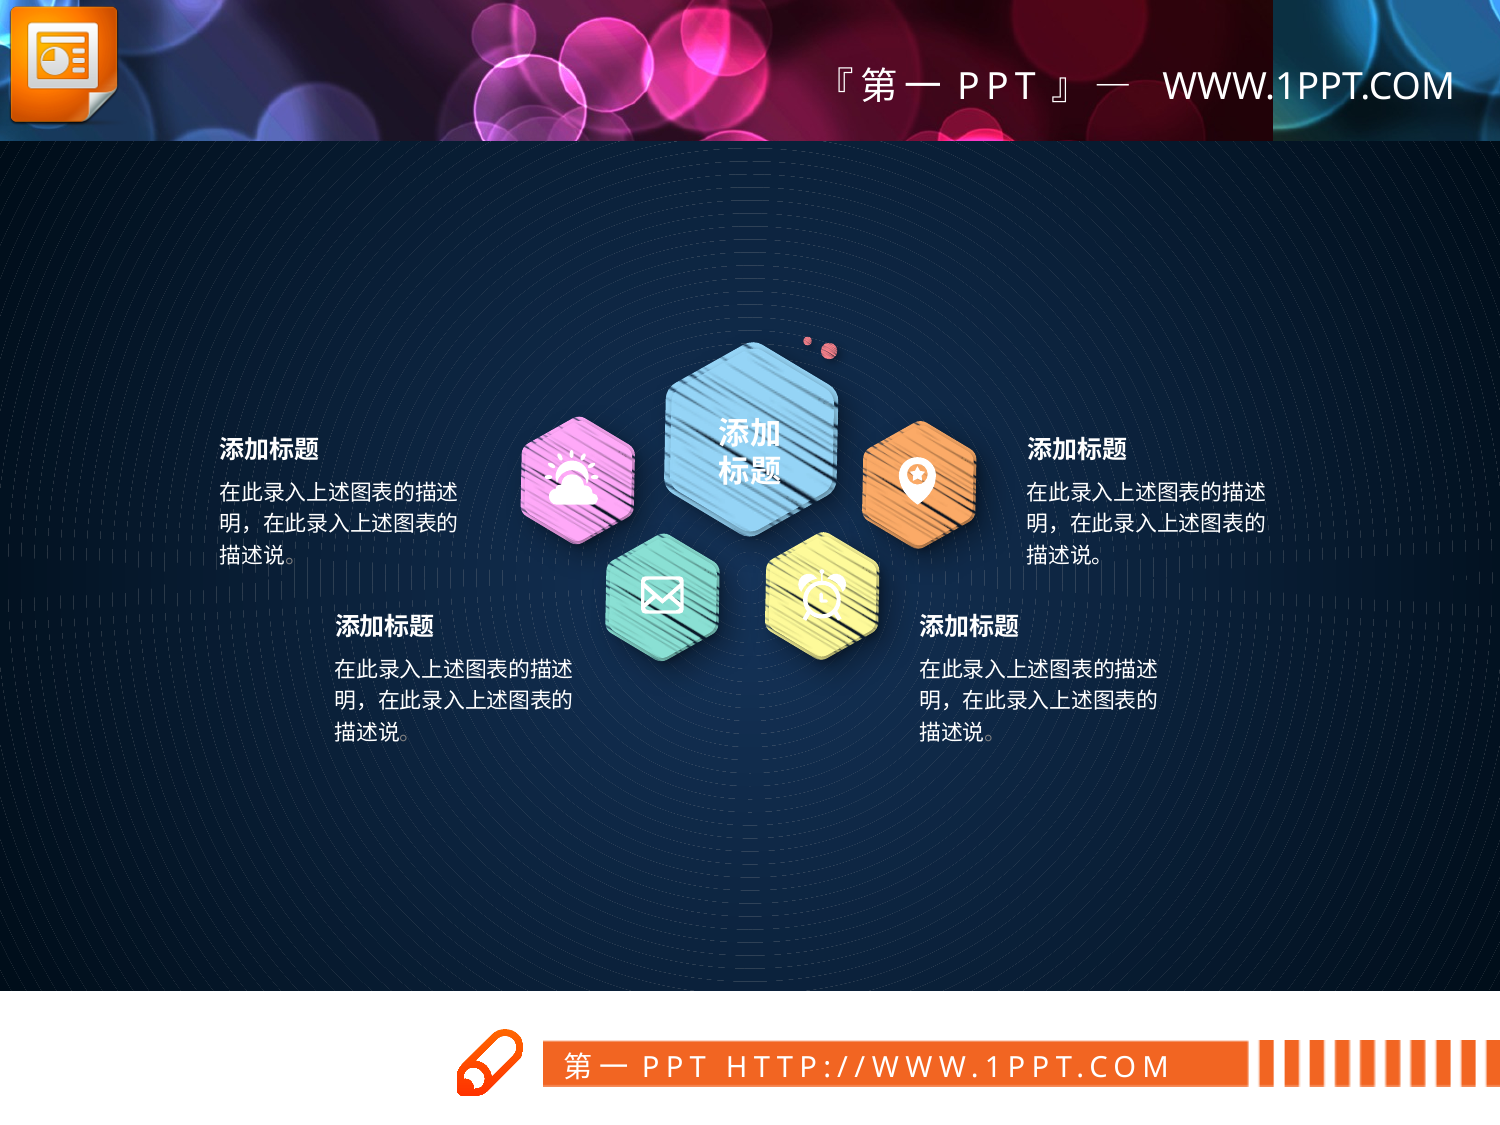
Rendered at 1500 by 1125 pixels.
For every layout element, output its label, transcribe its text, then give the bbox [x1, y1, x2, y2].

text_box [758, 538, 886, 654]
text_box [598, 539, 727, 655]
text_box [654, 352, 848, 527]
text_box 添加标题 [1015, 427, 1310, 469]
text_box 添加标题 [208, 427, 502, 469]
picture [905, 543, 932, 549]
text_box 在此录入上述图表的描述明，在此录入上述图表的描述说。 [208, 467, 492, 573]
picture [0, 0, 1500, 141]
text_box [855, 427, 983, 543]
picture [807, 654, 835, 660]
text_box 添加标题 [908, 604, 1202, 647]
picture [809, 532, 837, 538]
picture [728, 527, 772, 537]
text_box 在此录入上述图表的描述明，在此录入上述图表的描述说。 [1015, 467, 1300, 573]
picture [543, 1040, 1500, 1087]
text_box 在此录入上述图表的描述明，在此录入上述图表的描述说。 [323, 644, 607, 751]
picture [562, 538, 591, 545]
picture [647, 655, 676, 662]
text_box 在此录入上述图表的描述明，在此录入上述图表的描述说。 [908, 644, 1192, 751]
picture [906, 421, 934, 427]
picture [564, 416, 593, 423]
picture [650, 533, 677, 539]
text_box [514, 423, 642, 538]
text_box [802, 336, 838, 360]
picture [730, 342, 775, 352]
text_box 添加标题 [323, 604, 593, 644]
